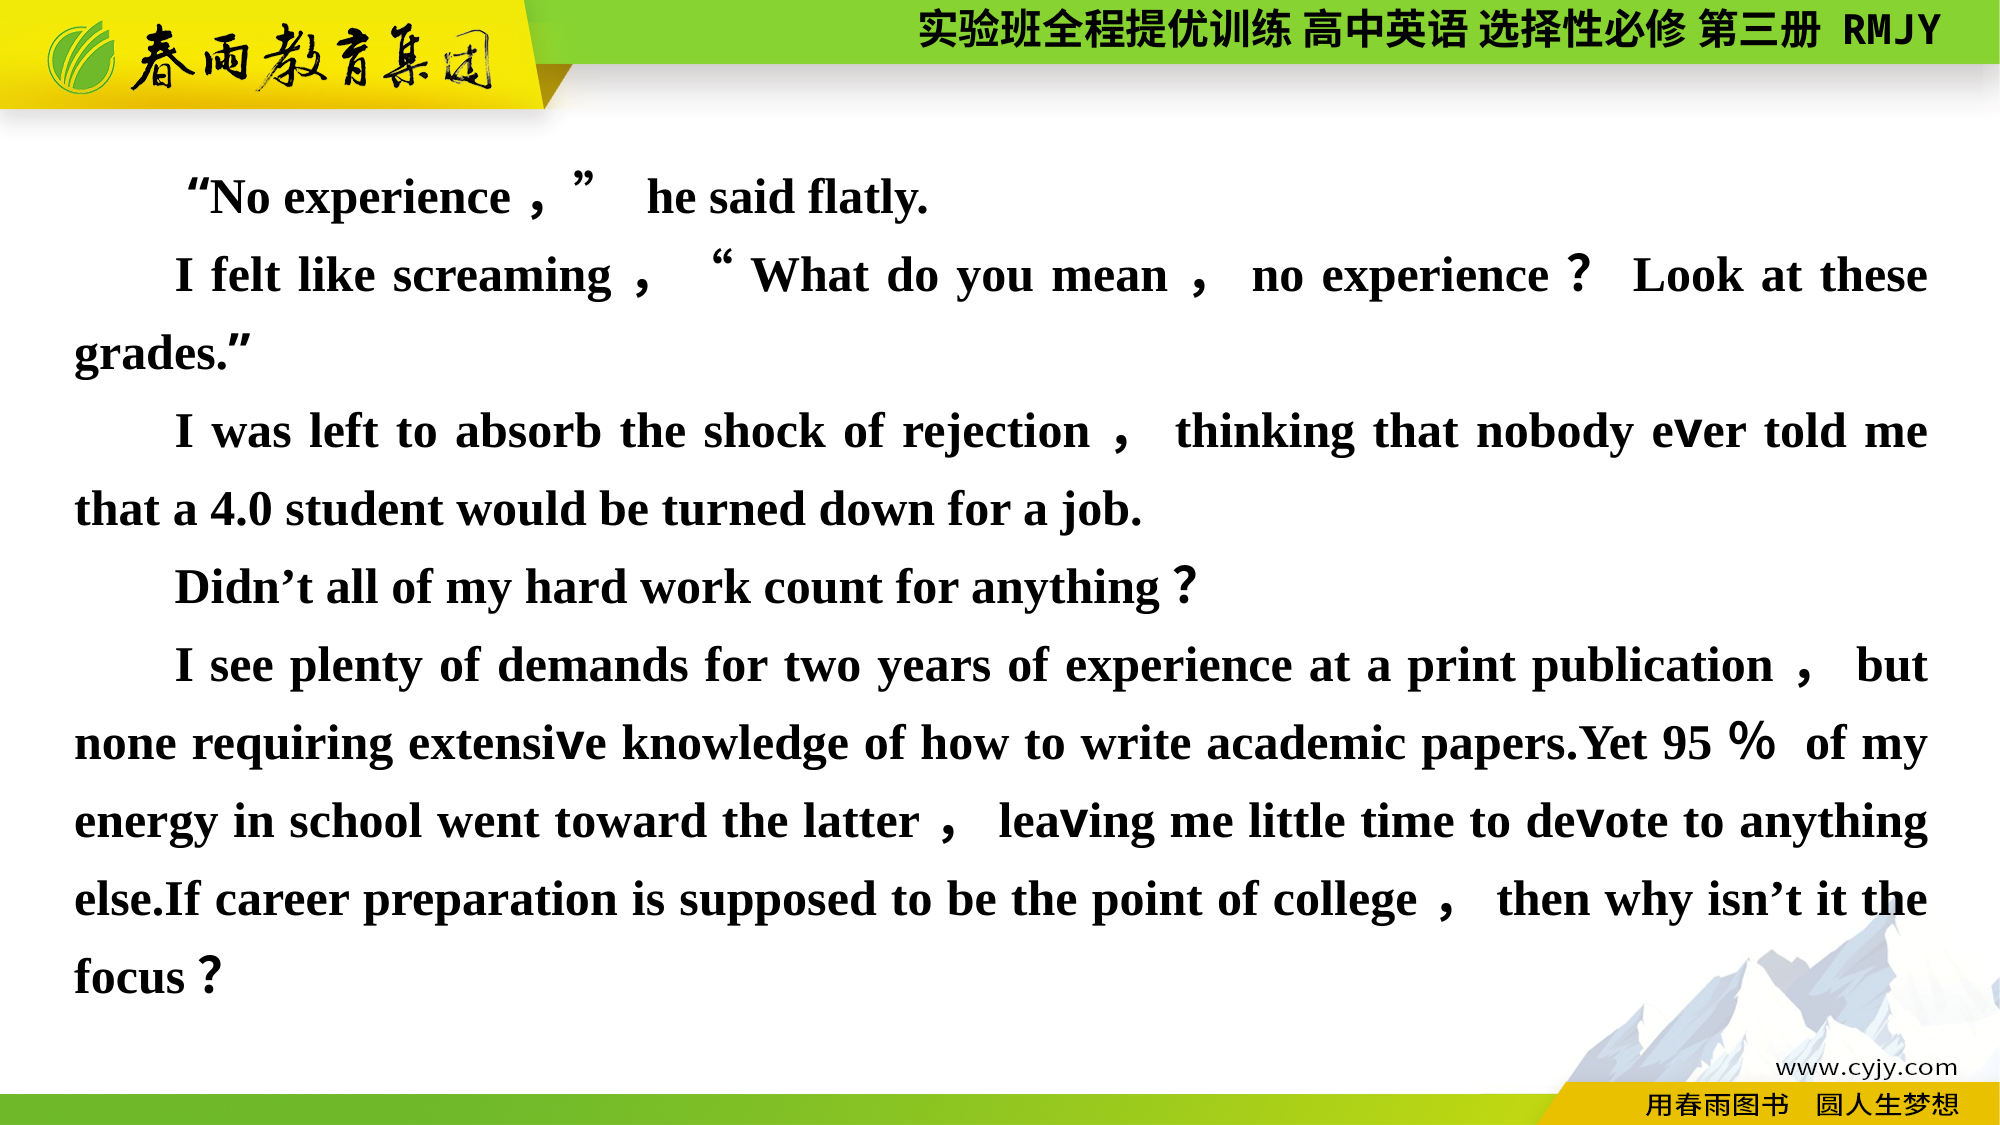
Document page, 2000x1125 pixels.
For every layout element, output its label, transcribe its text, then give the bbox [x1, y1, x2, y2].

picture [0, 0, 2000, 1125]
list “No experience，” he said flatly. I felt like screaming，“What do you mean，no experience？Look at these grades.” I was left to absorb the shock of rejection，thinking that nobody ever told me that a 4.0 student would be turned down for a job. Didn’t all of my hard work count for anything？ I see plenty of demands for two years of experience at a print publication，but none requiring extensive knowledge of how to write academic papers.Yet 95％ of my energy in school went toward the latter，leaving me little time to devote to anything else.If career preparation is supposed to be the point of college，then why isn’t it the focus？ [59, 138, 1944, 1012]
